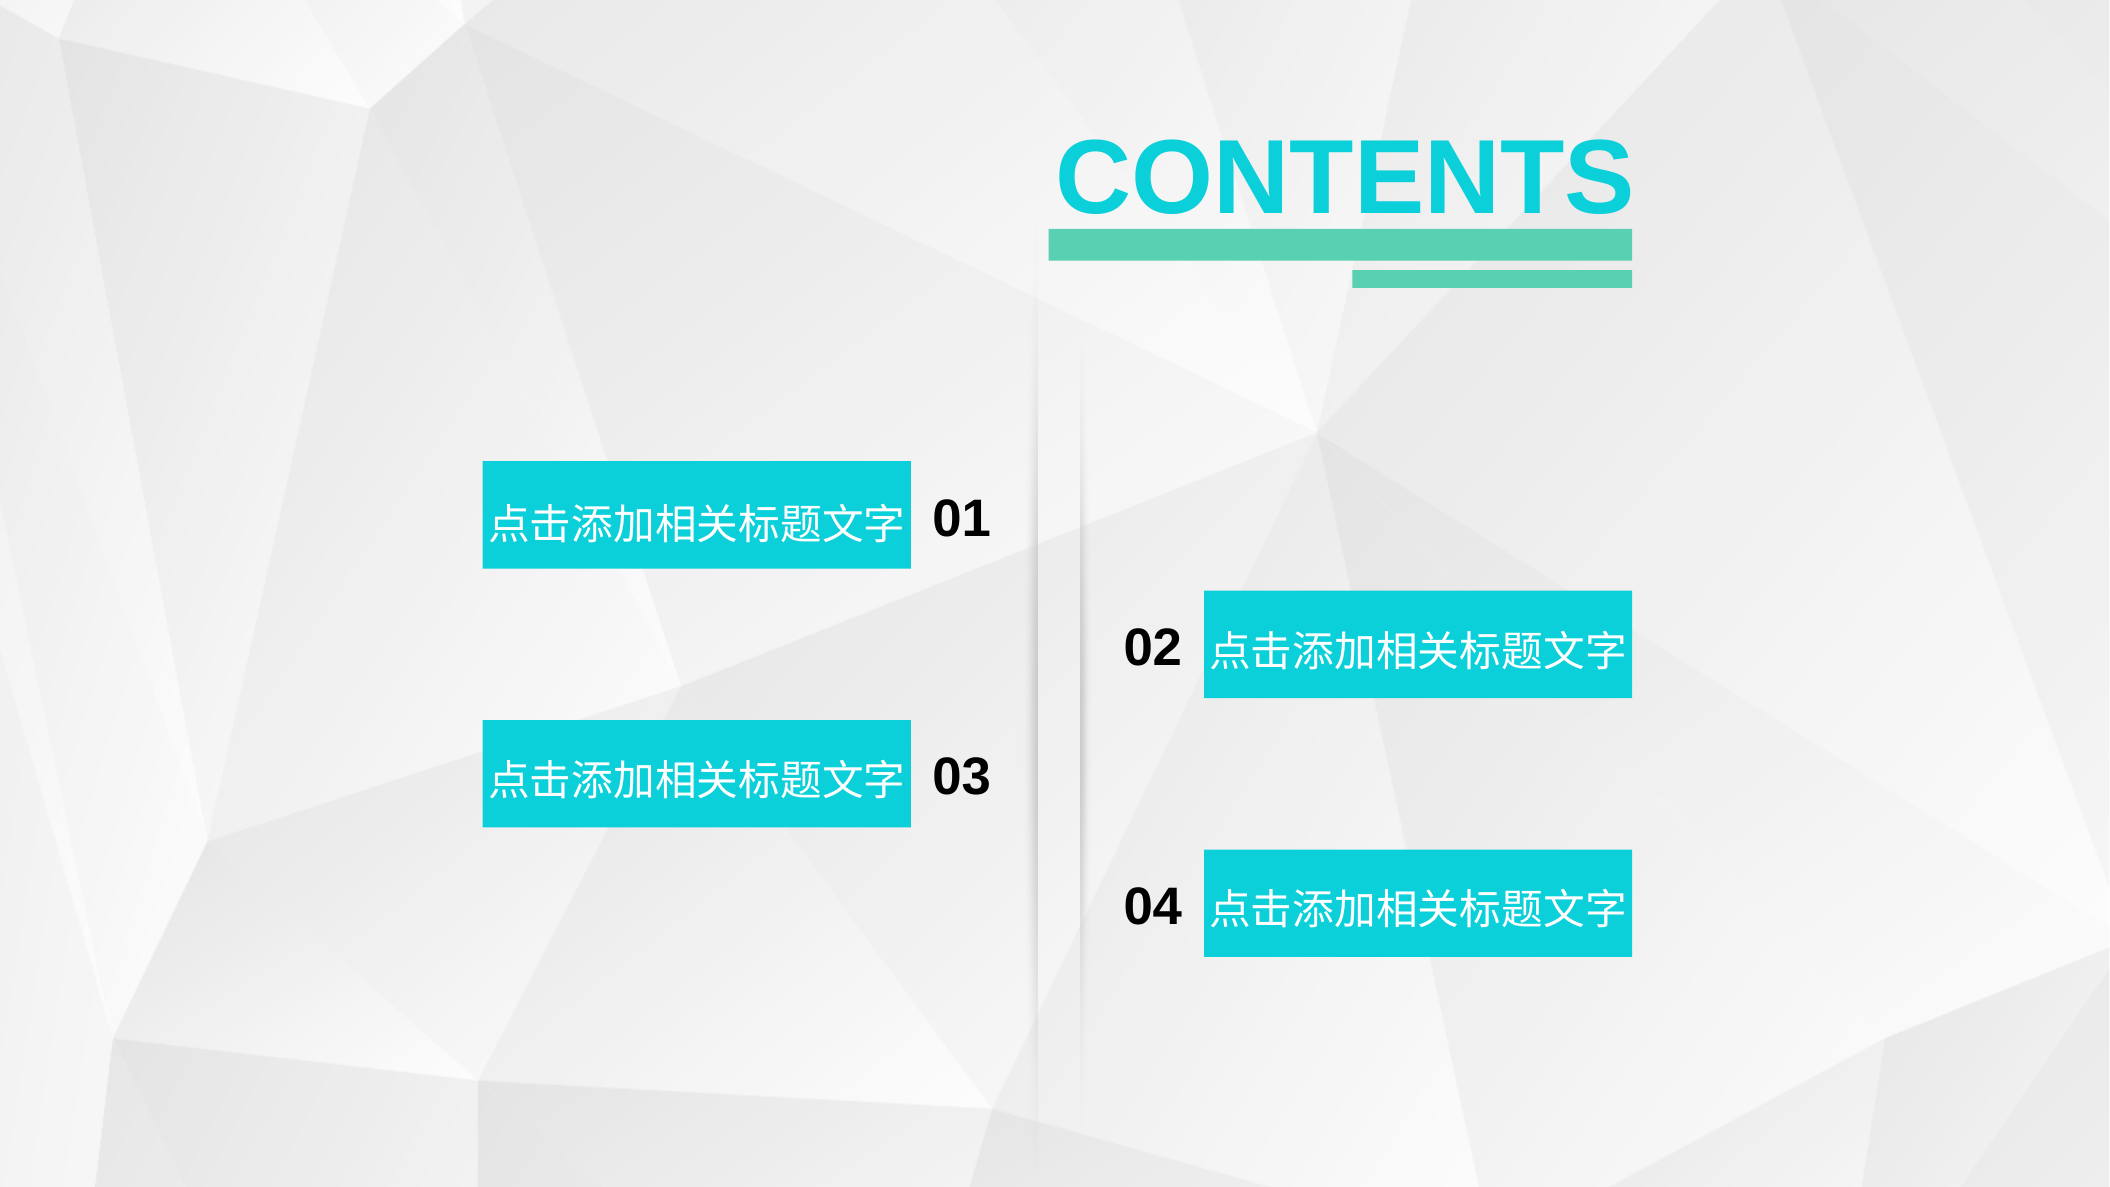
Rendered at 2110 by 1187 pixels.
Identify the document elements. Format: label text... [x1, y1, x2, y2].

text_box 02 [1102, 590, 1204, 699]
text_box 点击添加相关标题文字 [1204, 590, 1633, 699]
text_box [1023, 216, 1092, 1170]
picture [0, 0, 2110, 1187]
text_box 03 [910, 720, 1013, 828]
text_box CONTENTS [961, 121, 1636, 223]
text_box [1092, 228, 1633, 262]
text_box 04 [1102, 849, 1203, 957]
text_box [1351, 269, 1633, 289]
text_box 点击添加相关标题文字 [482, 719, 912, 828]
text_box 点击添加相关标题文字 [482, 460, 912, 570]
text_box 01 [910, 461, 1013, 569]
text_box 点击添加相关标题文字 [1203, 848, 1633, 958]
